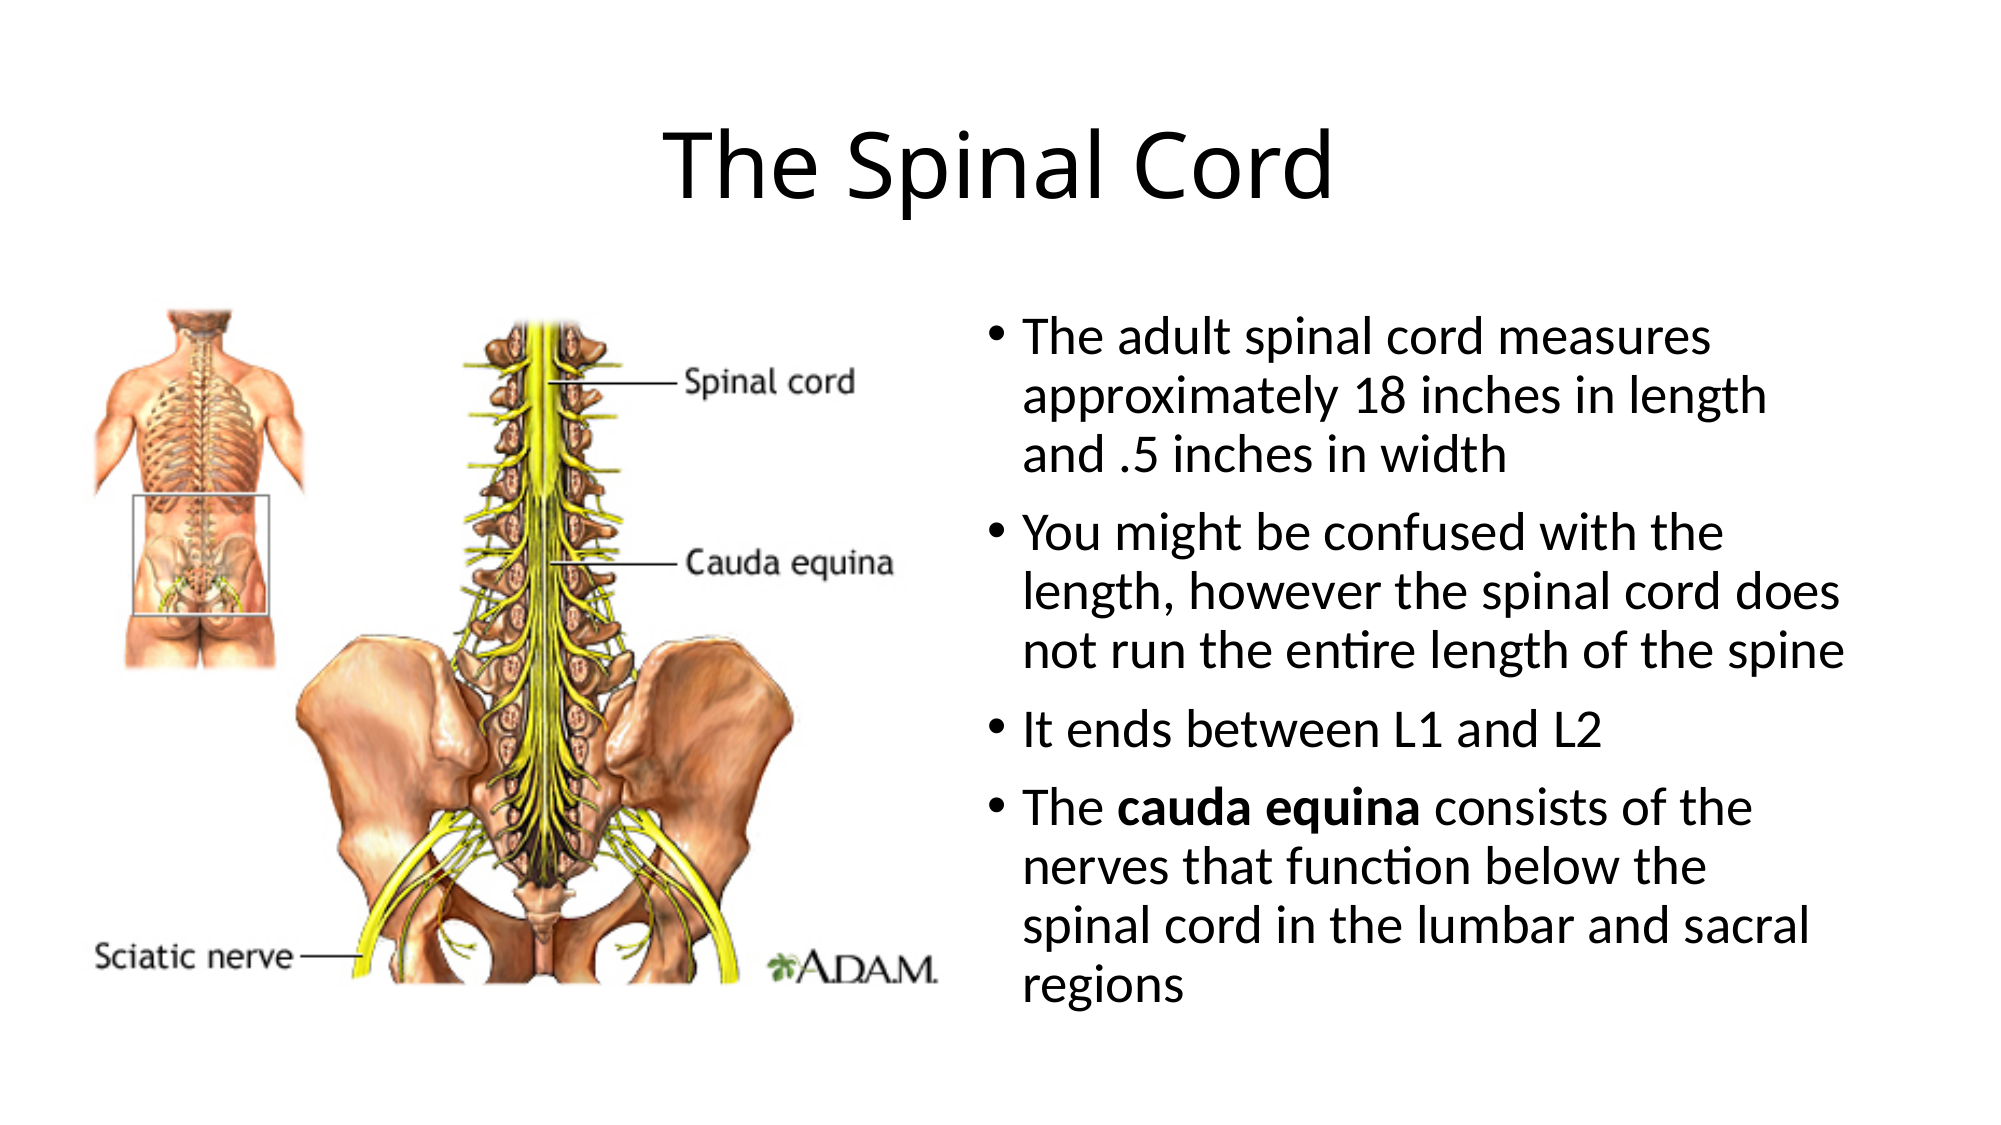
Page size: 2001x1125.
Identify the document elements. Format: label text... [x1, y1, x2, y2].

list The adult spinal cord measures approximately 18 inches in length and .5 inches in width You might be confused with the length, however the spinal cord does not run the entire length of the spine It ends between L1 and L2 The cauda equina consists of the nerves that function below the spinal cord in the lumbar and sacral regions [971, 299, 1863, 1076]
picture [81, 299, 943, 988]
title The Spinal Cord [137, 59, 1863, 278]
